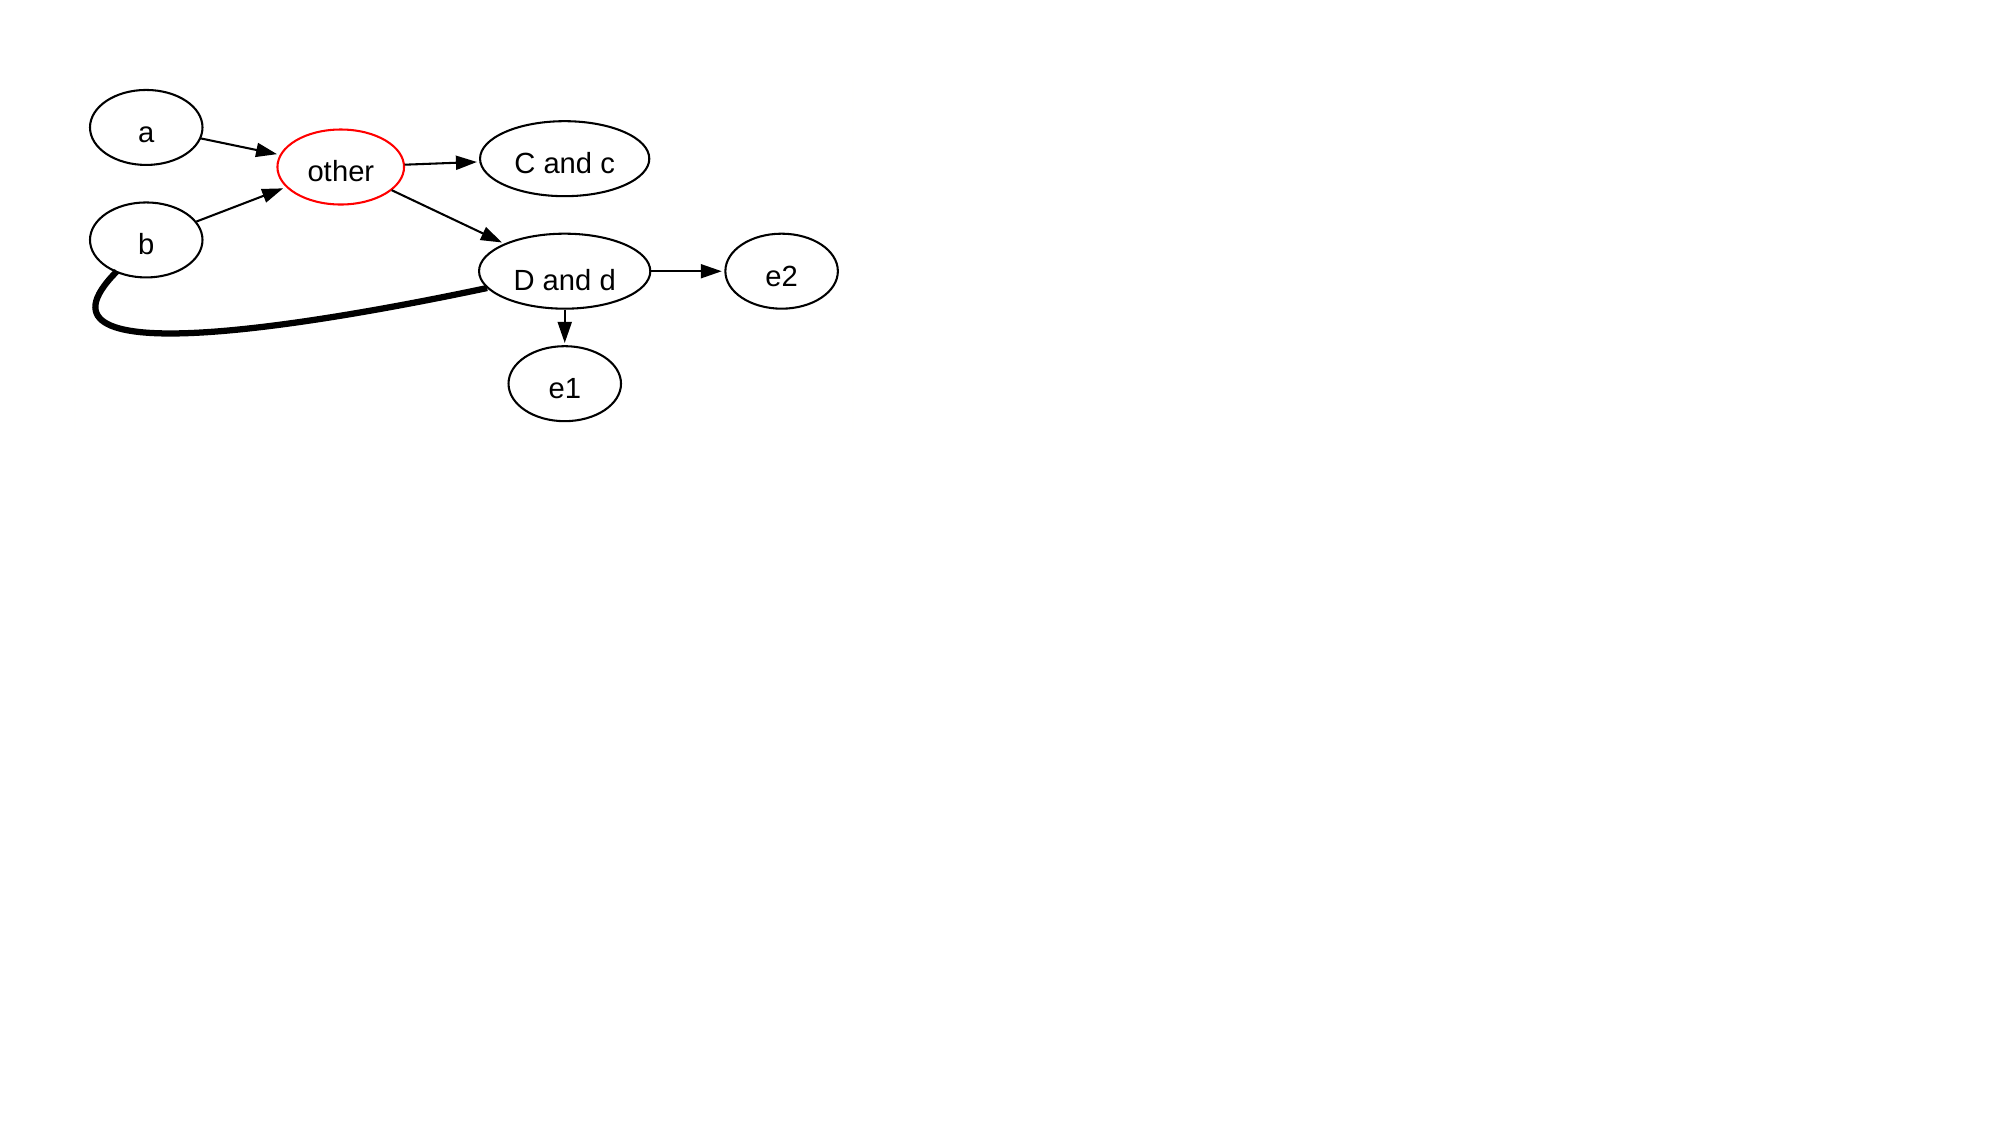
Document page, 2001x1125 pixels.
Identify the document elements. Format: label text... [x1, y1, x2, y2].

text_box [478, 233, 651, 302]
text_box [479, 120, 650, 197]
text_box [521, 304, 609, 310]
text_box e1 [546, 365, 583, 408]
text_box [479, 225, 504, 244]
text_box [700, 263, 724, 280]
text_box [276, 128, 405, 206]
text_box [260, 187, 285, 204]
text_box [391, 190, 484, 234]
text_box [196, 195, 264, 222]
text_box D and d [513, 253, 616, 304]
text_box [89, 201, 204, 273]
text_box e2 [763, 253, 800, 296]
text_box [89, 89, 204, 166]
text_box [254, 142, 279, 158]
text_box [507, 345, 622, 422]
text_box C and c [514, 140, 616, 183]
text_box a [136, 109, 157, 152]
text_box other [306, 149, 375, 191]
text_box [724, 233, 839, 310]
text_box [74, 74, 853, 437]
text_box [200, 138, 258, 151]
text_box b [136, 222, 157, 264]
text_box [556, 321, 573, 345]
text_box [455, 154, 479, 171]
text_box [94, 270, 488, 335]
